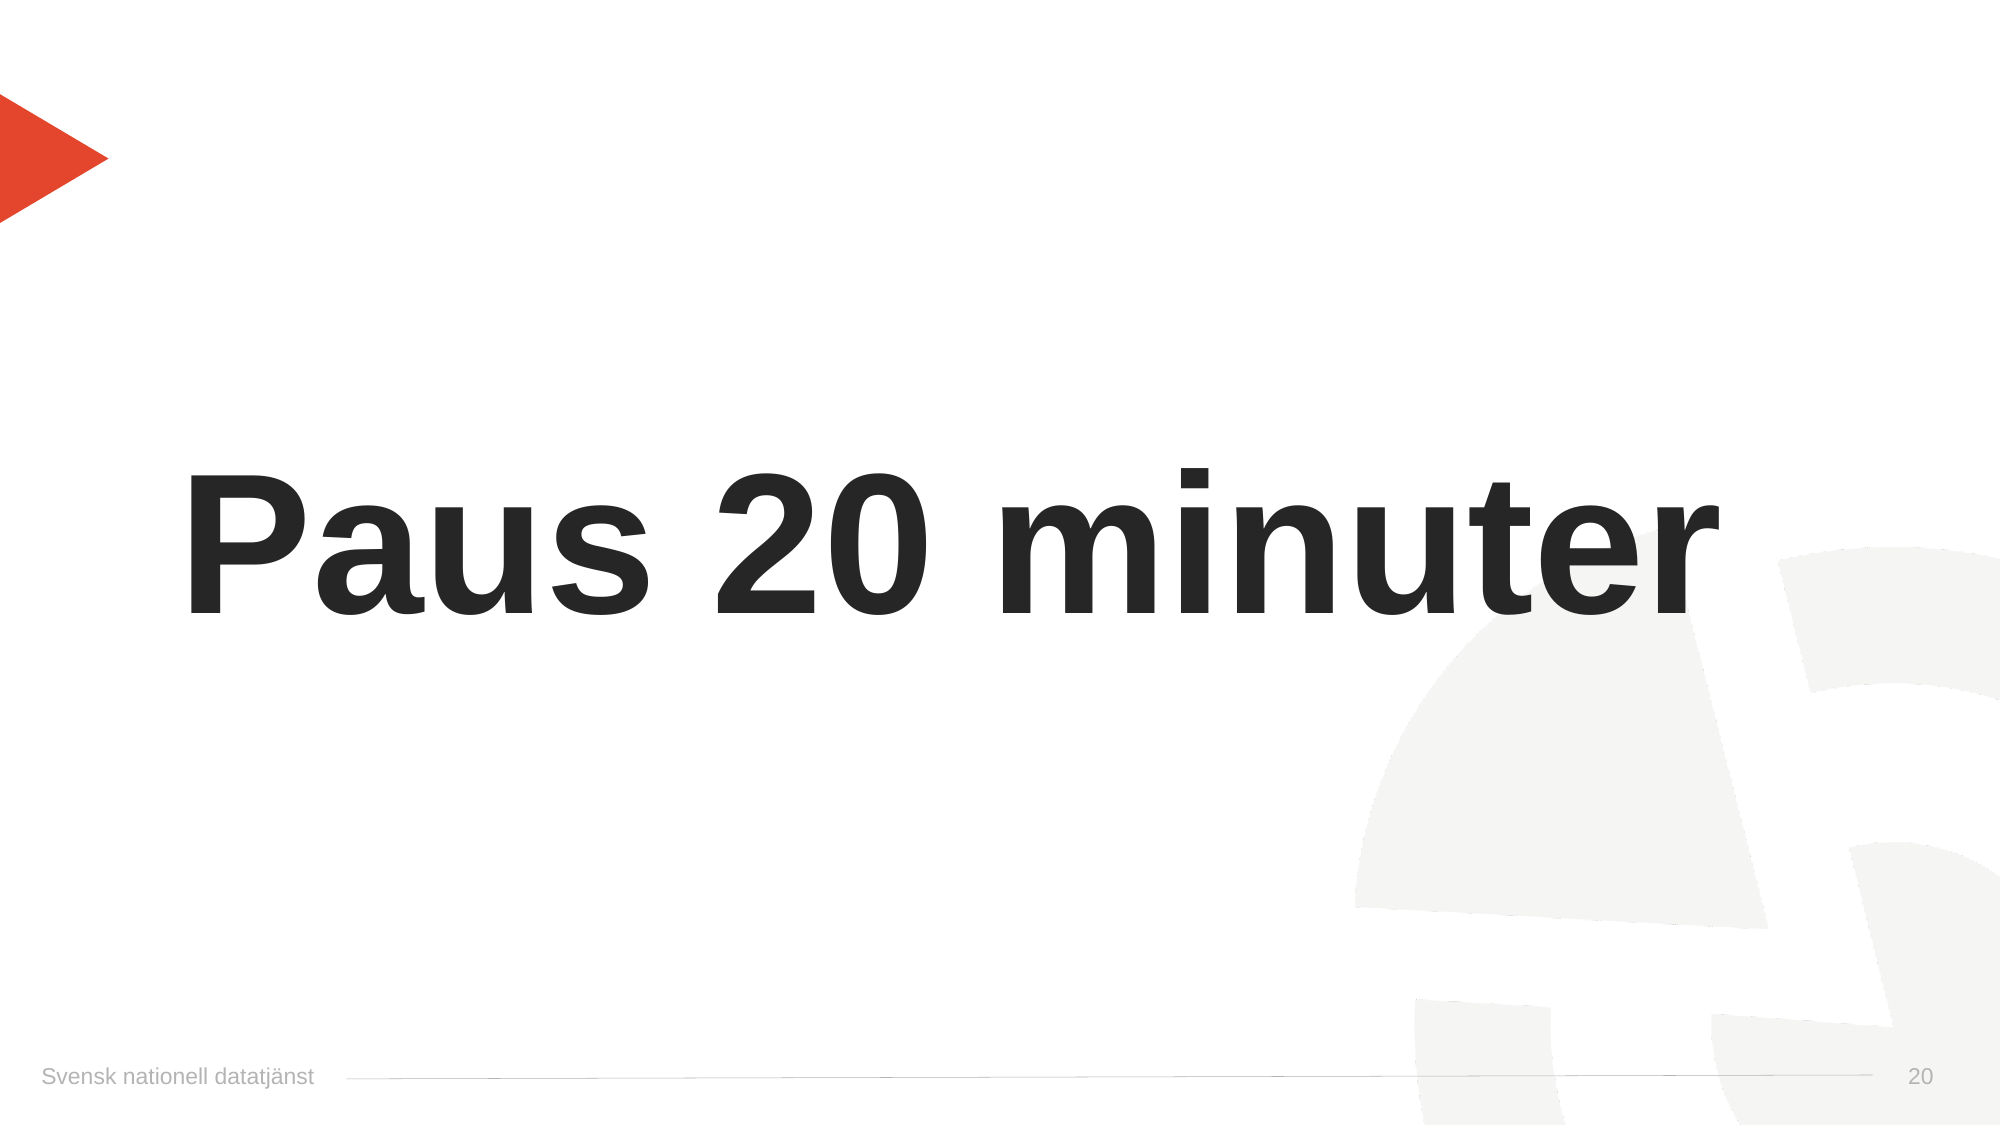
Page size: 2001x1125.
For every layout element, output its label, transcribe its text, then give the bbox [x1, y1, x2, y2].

title Paus 20 minuter [163, 354, 1777, 743]
picture [1338, 487, 2001, 1125]
